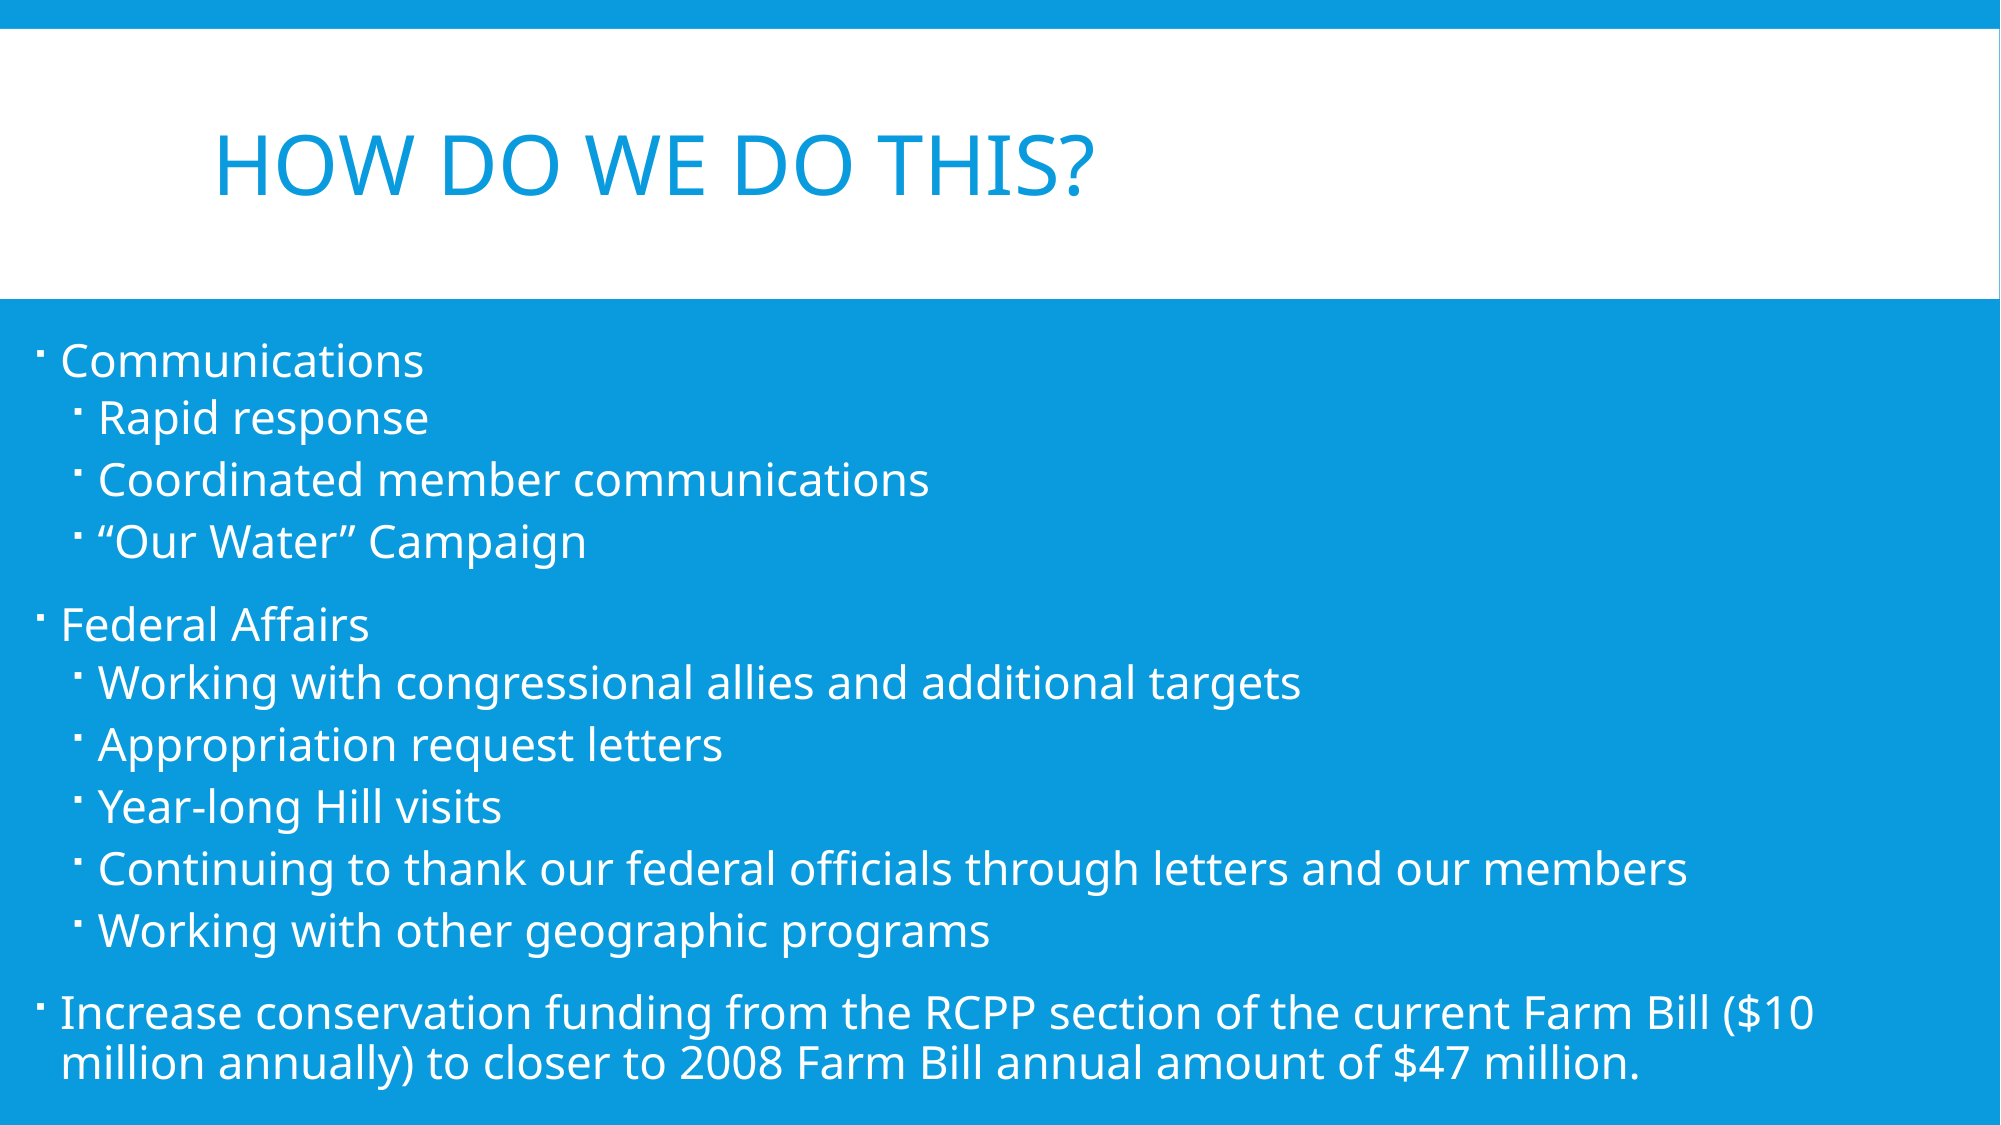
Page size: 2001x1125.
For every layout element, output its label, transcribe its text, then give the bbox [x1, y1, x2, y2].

title How do we do this? [197, 46, 1803, 295]
list Communications Rapid response Coordinated member communications “Our Water” Campaign Federal Affairs Working with congressional allies and additional targets Appropriation request letters Year-long Hill visits Continuing to thank our federal officials through letters and our members Working with other geographic programs Increase conservation funding from the RCPP section of the current Farm Bill ($10 million annually) to closer to 2008 Farm Bill annual amount of $47 million. [15, 329, 1972, 1125]
